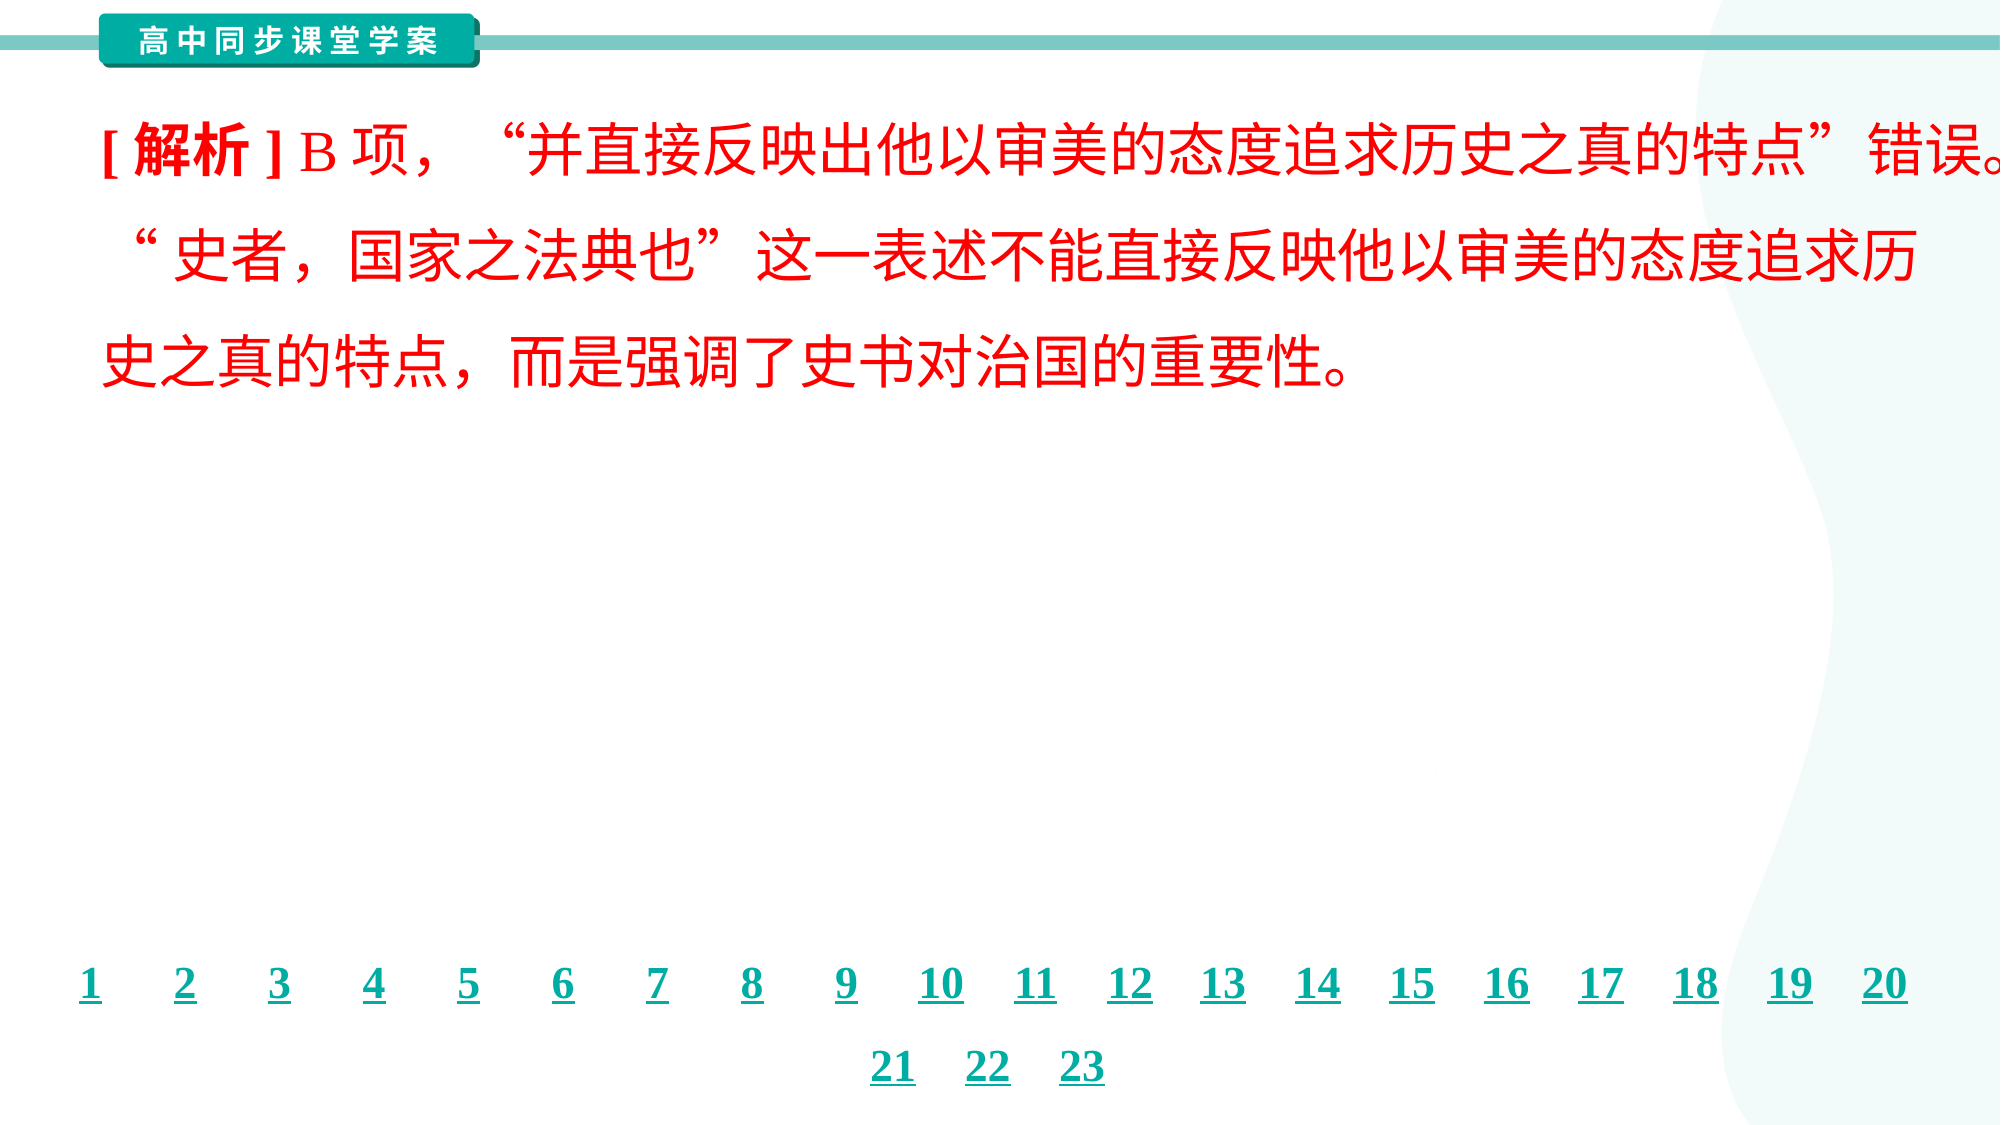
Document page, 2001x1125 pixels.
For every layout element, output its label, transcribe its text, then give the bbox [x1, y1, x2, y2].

text_box [解析] B项，“并直接反映出他以审美的态度追求历史之真的特点”错误。 “史者，国家之法典也”这一表述不能直接反映他以审美的态度追求历 史之真的特点，而是强调了史书对治国的重要性。 [100, 76, 1899, 396]
picture [0, 0, 2000, 1125]
